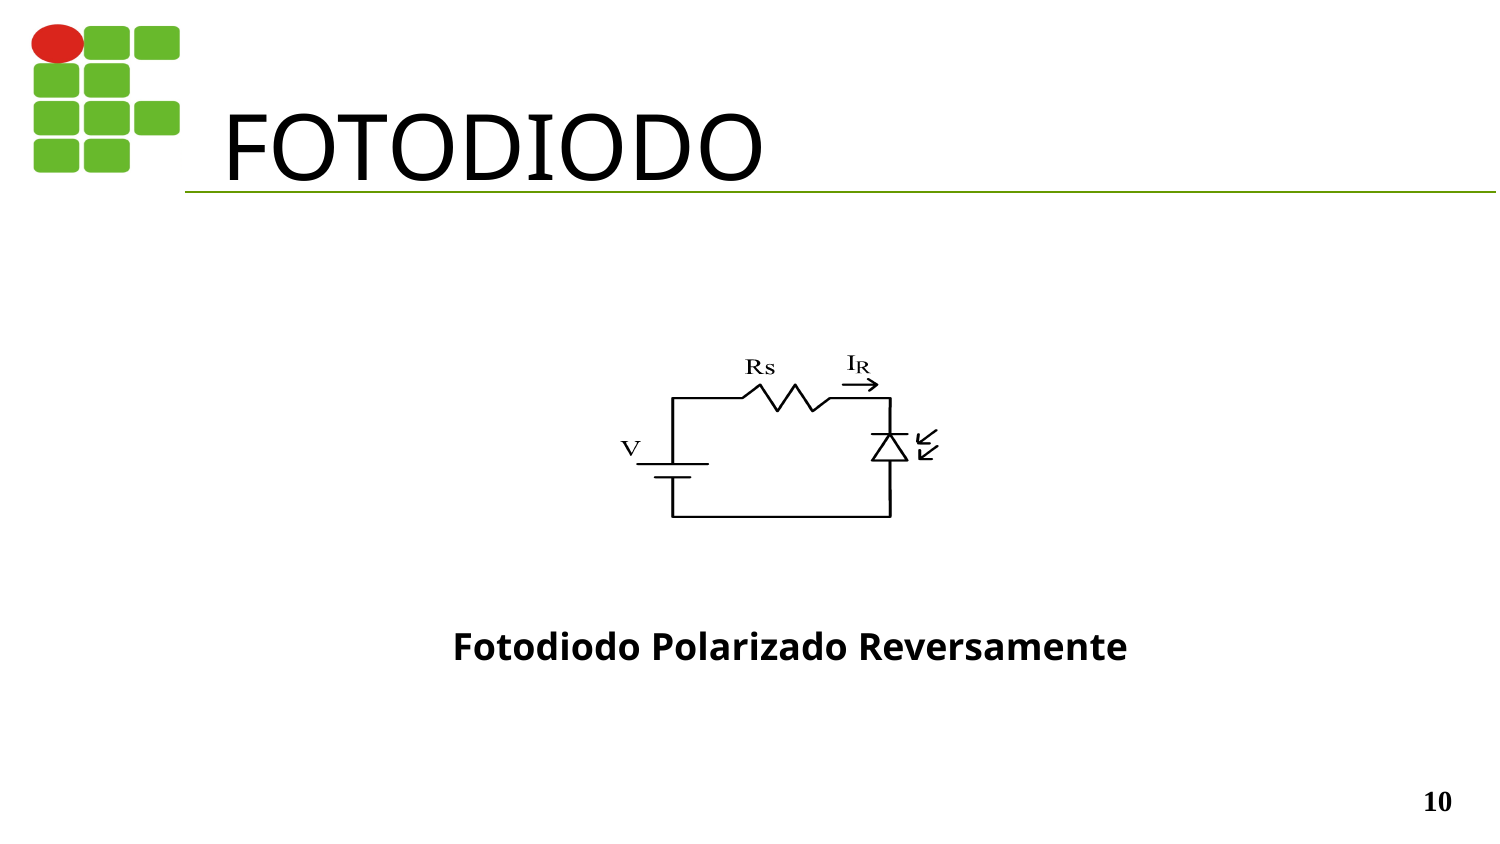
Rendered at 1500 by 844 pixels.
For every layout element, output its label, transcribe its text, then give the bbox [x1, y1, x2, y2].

title FOTODIODO [206, 26, 1468, 207]
list Fotodiodo Polarizado Reversamente [46, 248, 1469, 774]
picture [29, 23, 182, 174]
text_box ‹#› [1155, 774, 1468, 825]
picture [619, 350, 940, 519]
